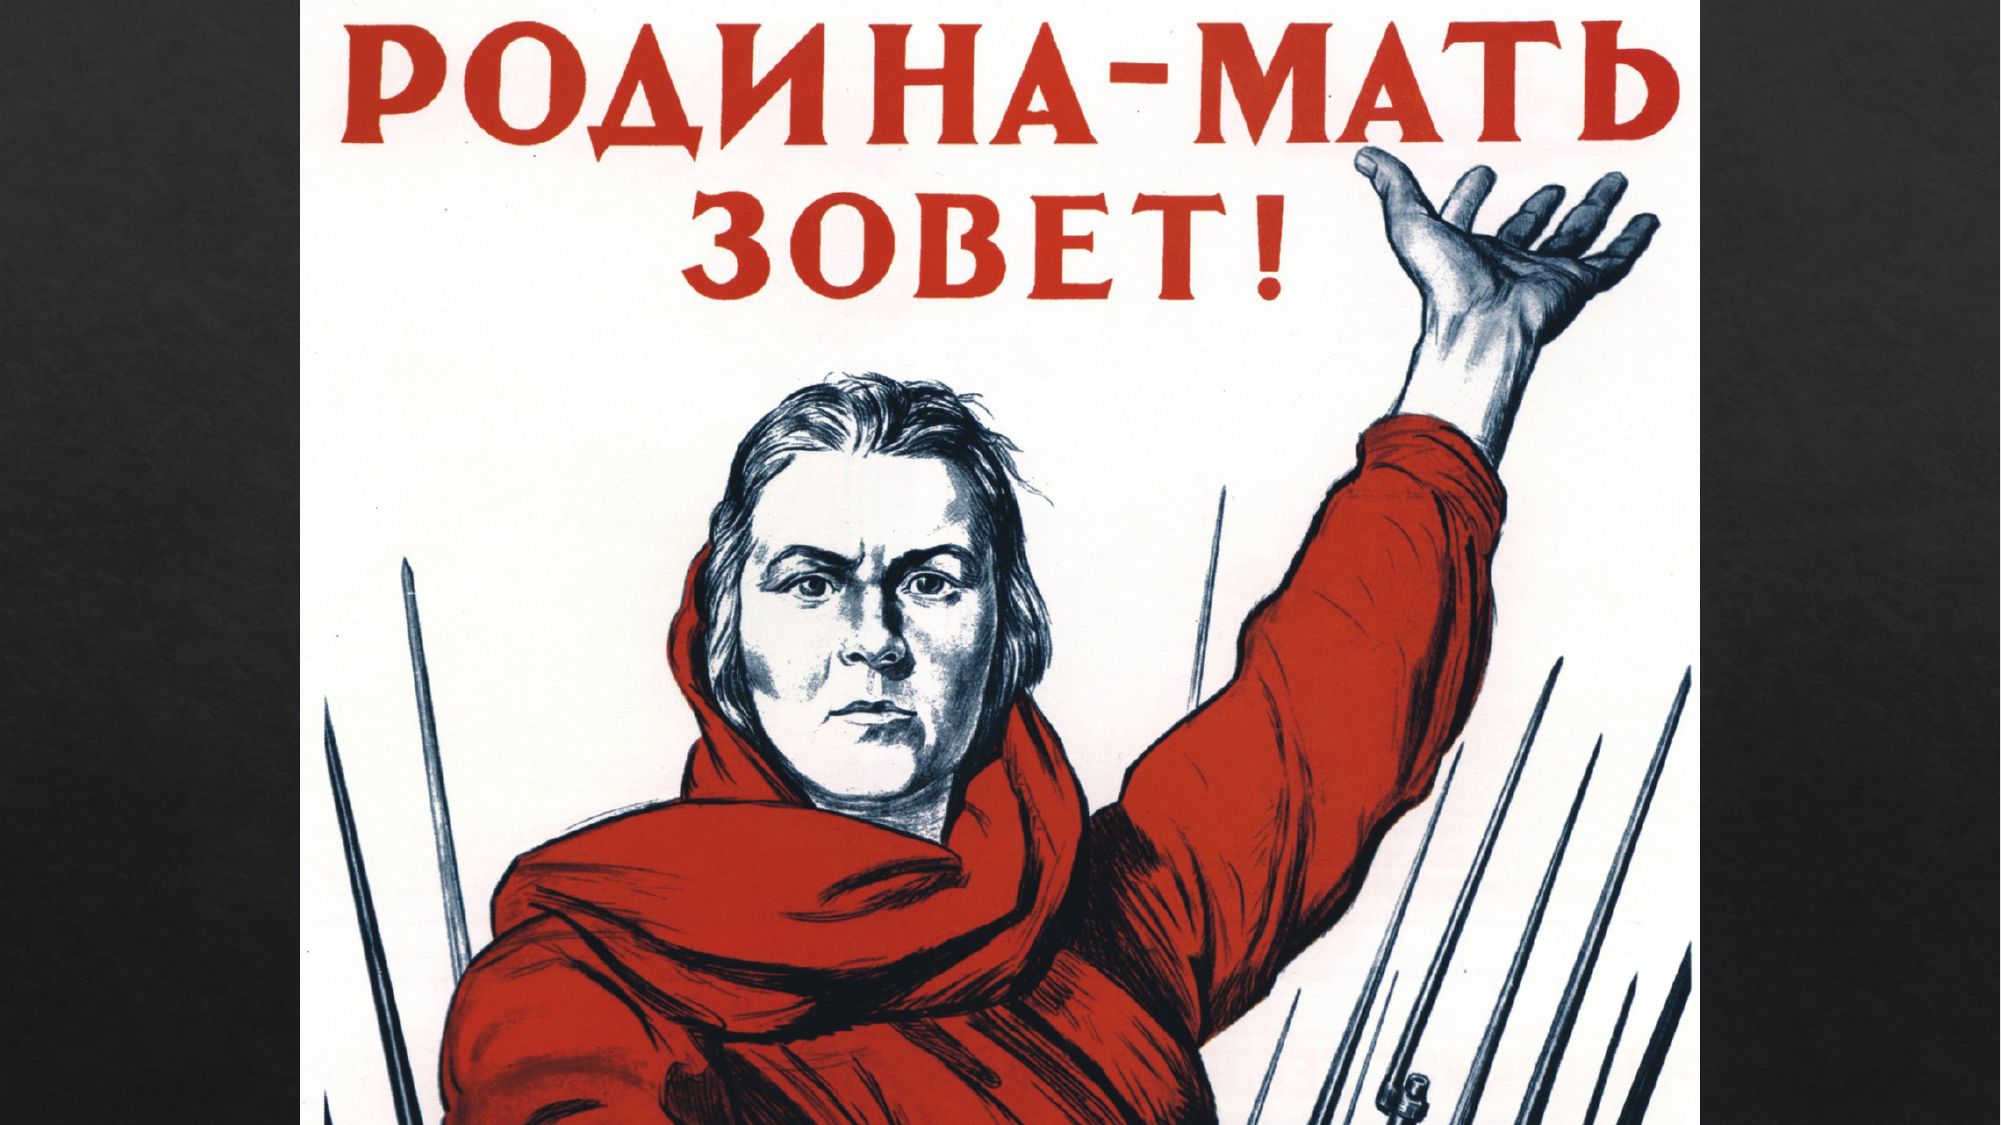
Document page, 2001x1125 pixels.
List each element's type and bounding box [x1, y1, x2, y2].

picture [300, 0, 1700, 1125]
